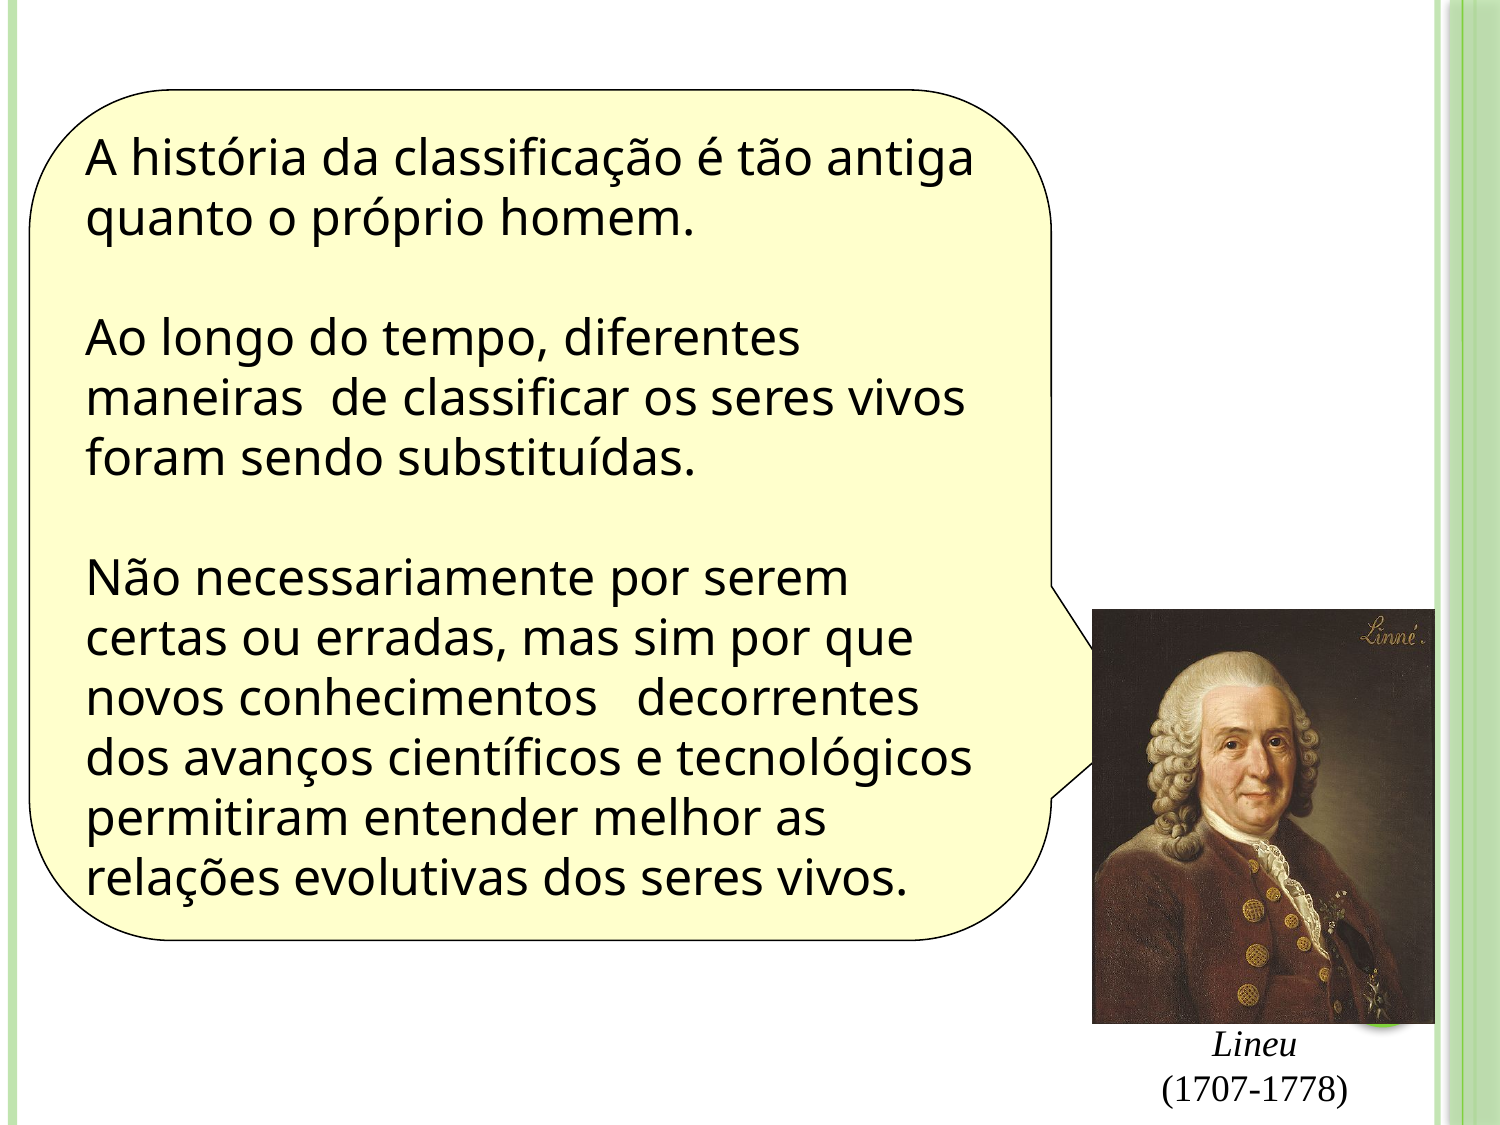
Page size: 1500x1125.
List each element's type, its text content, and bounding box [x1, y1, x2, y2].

title História da classificação [0, 0, 950, 143]
text_box Lineu (1707-1778) [1045, 1011, 1465, 1117]
picture [1092, 609, 1436, 1024]
text_box A história da classificação é tão antiga quanto o próprio homem. Ao longo do tempo, diferentes maneiras de classificar os seres vivos foram sendo substituídas. Não necessariamente por serem certas ou erradas, mas sim por que novos conhecimentos decorrentes dos avanços científicos e tecnológicos permitiram entender melhor as relações evolutivas dos seres vivos. [29, 89, 1086, 941]
